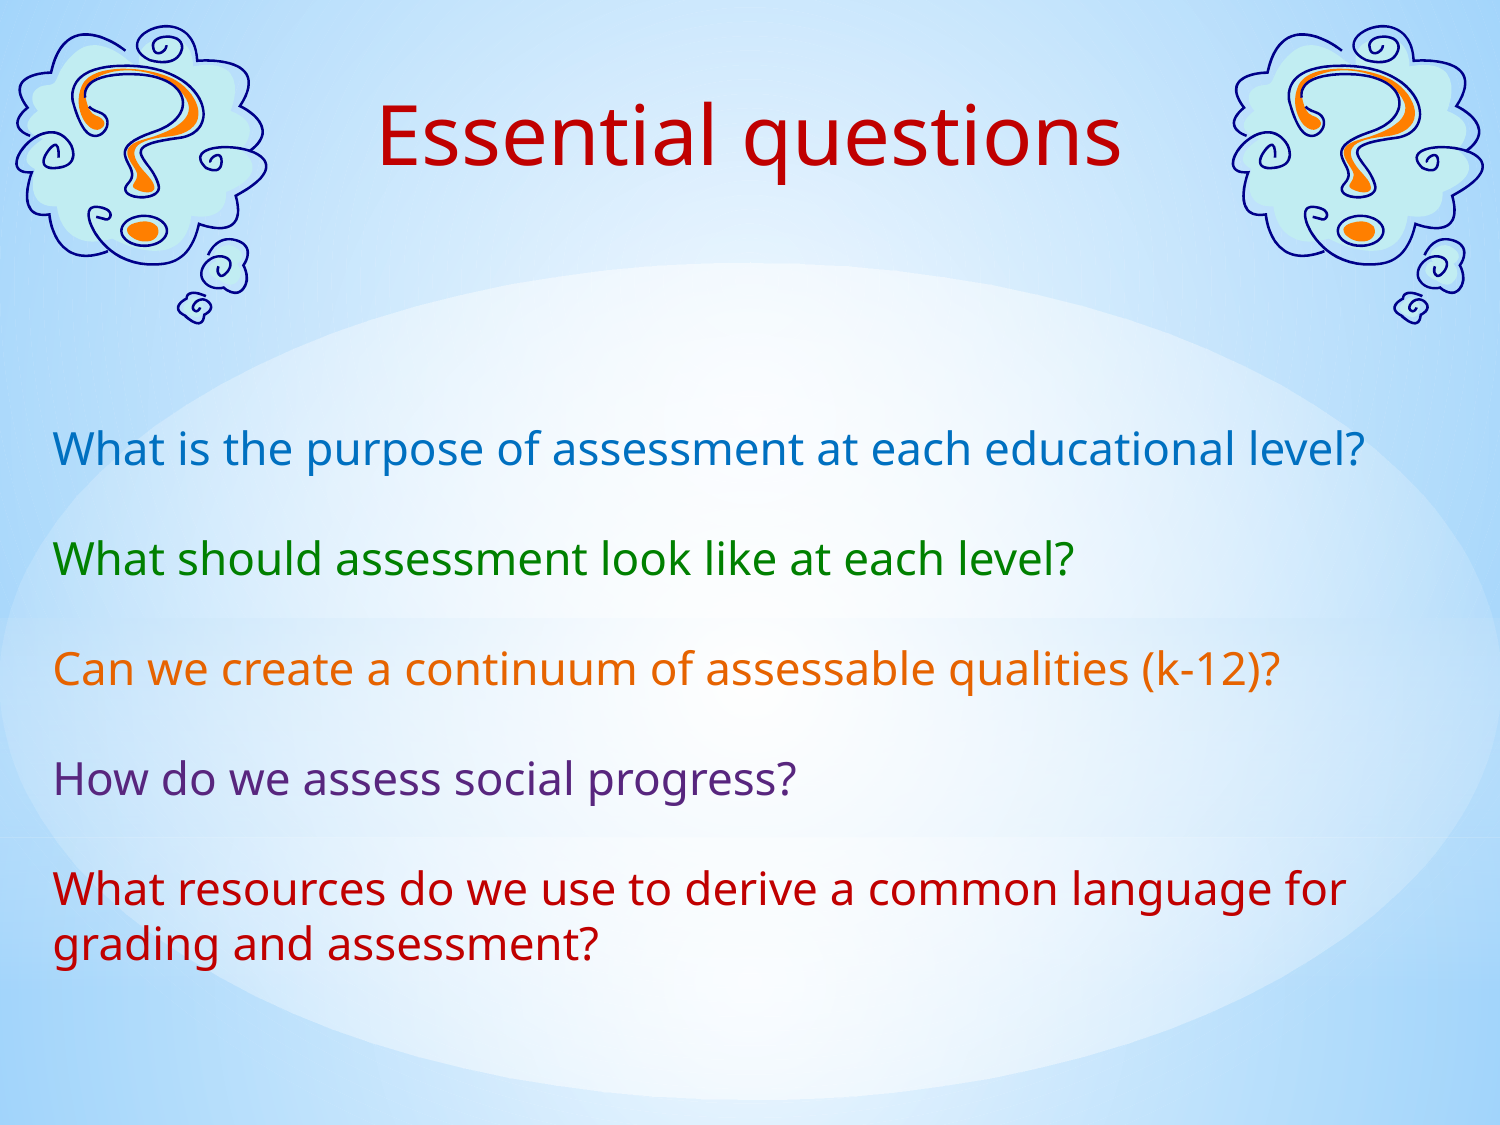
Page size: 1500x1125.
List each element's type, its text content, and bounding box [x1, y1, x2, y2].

text_box Essential questions [287, 75, 1213, 190]
picture [14, 24, 268, 325]
text_box What is the purpose of assessment at each educational level? What should assessment look like at each level? Can we create a continuum of assessable qualities (k-12)? How do we assess social progress? What resources do we use to derive a common language for grading and assessment? [37, 412, 1450, 977]
picture [1231, 24, 1485, 325]
